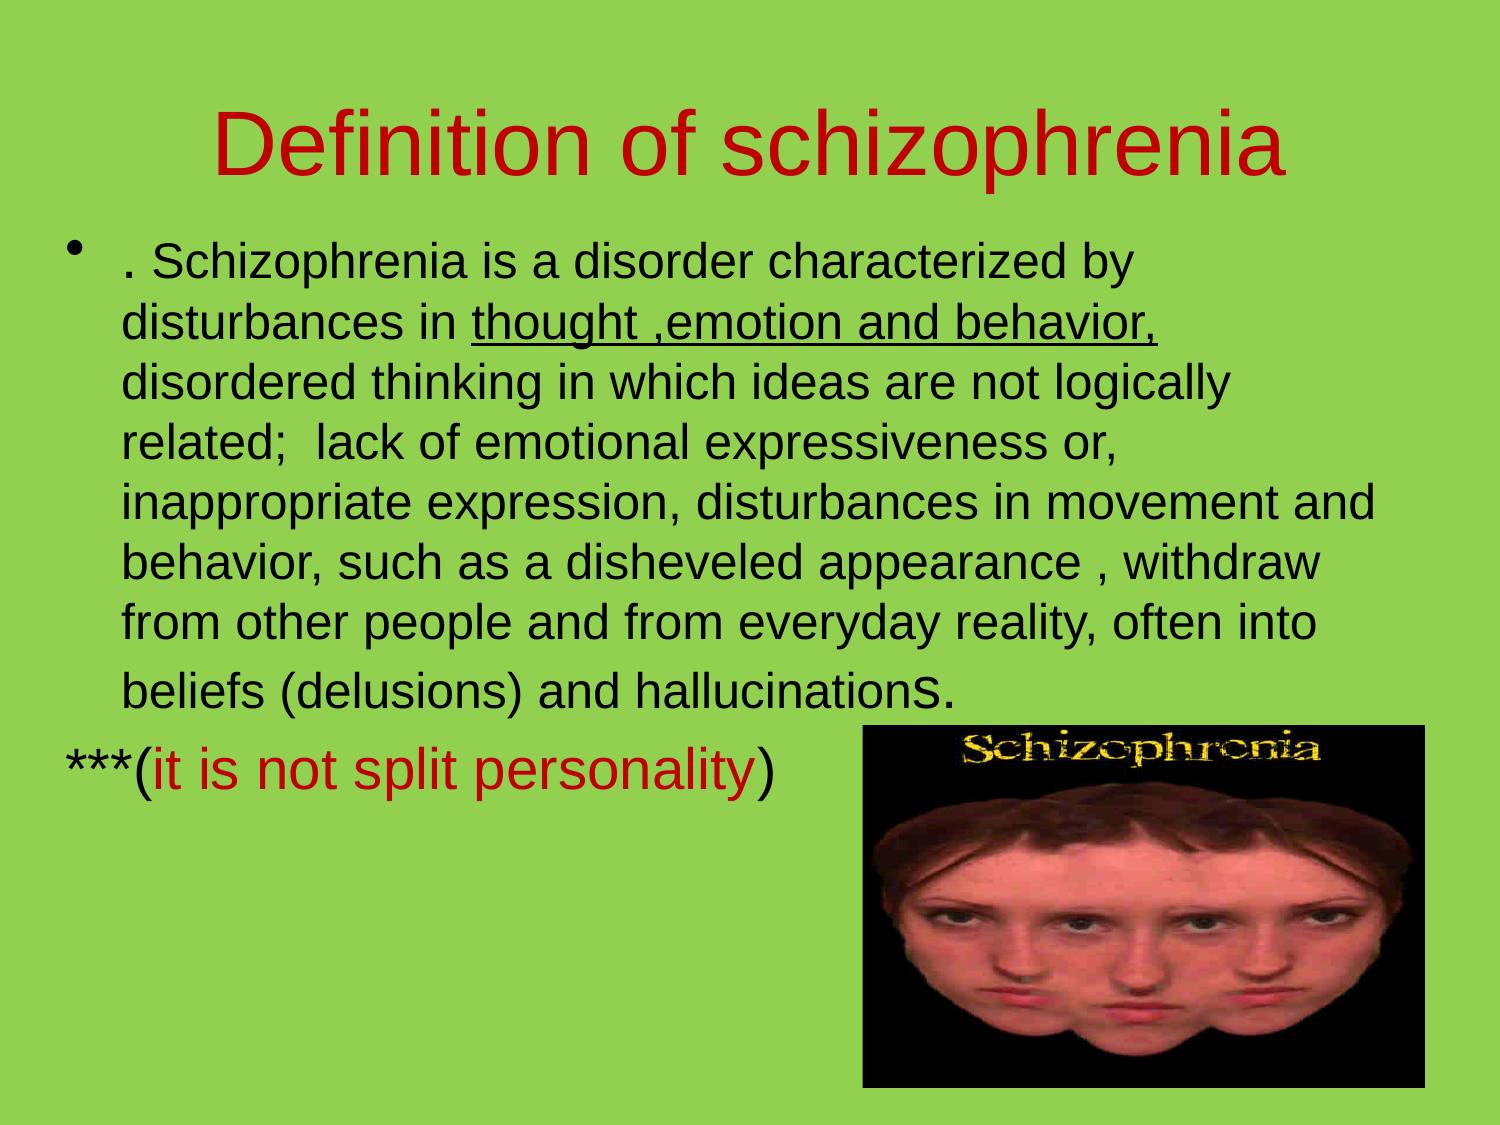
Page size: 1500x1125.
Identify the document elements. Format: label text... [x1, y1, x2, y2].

picture [862, 724, 1426, 1088]
title Definition of schizophrenia [75, 45, 1425, 233]
list . Schizophrenia is a disorder characterized by disturbances in thought ,emotion and behavior, disordered thinking in which ideas are not logically related; lack of emotional expressiveness or, inappropriate expression, disturbances in movement and behavior, such as a disheveled appearance , withdraw from other people and from everyday reality, often into beliefs (delusions) and hallucinations. ***(it is not split personality) [50, 212, 1400, 955]
